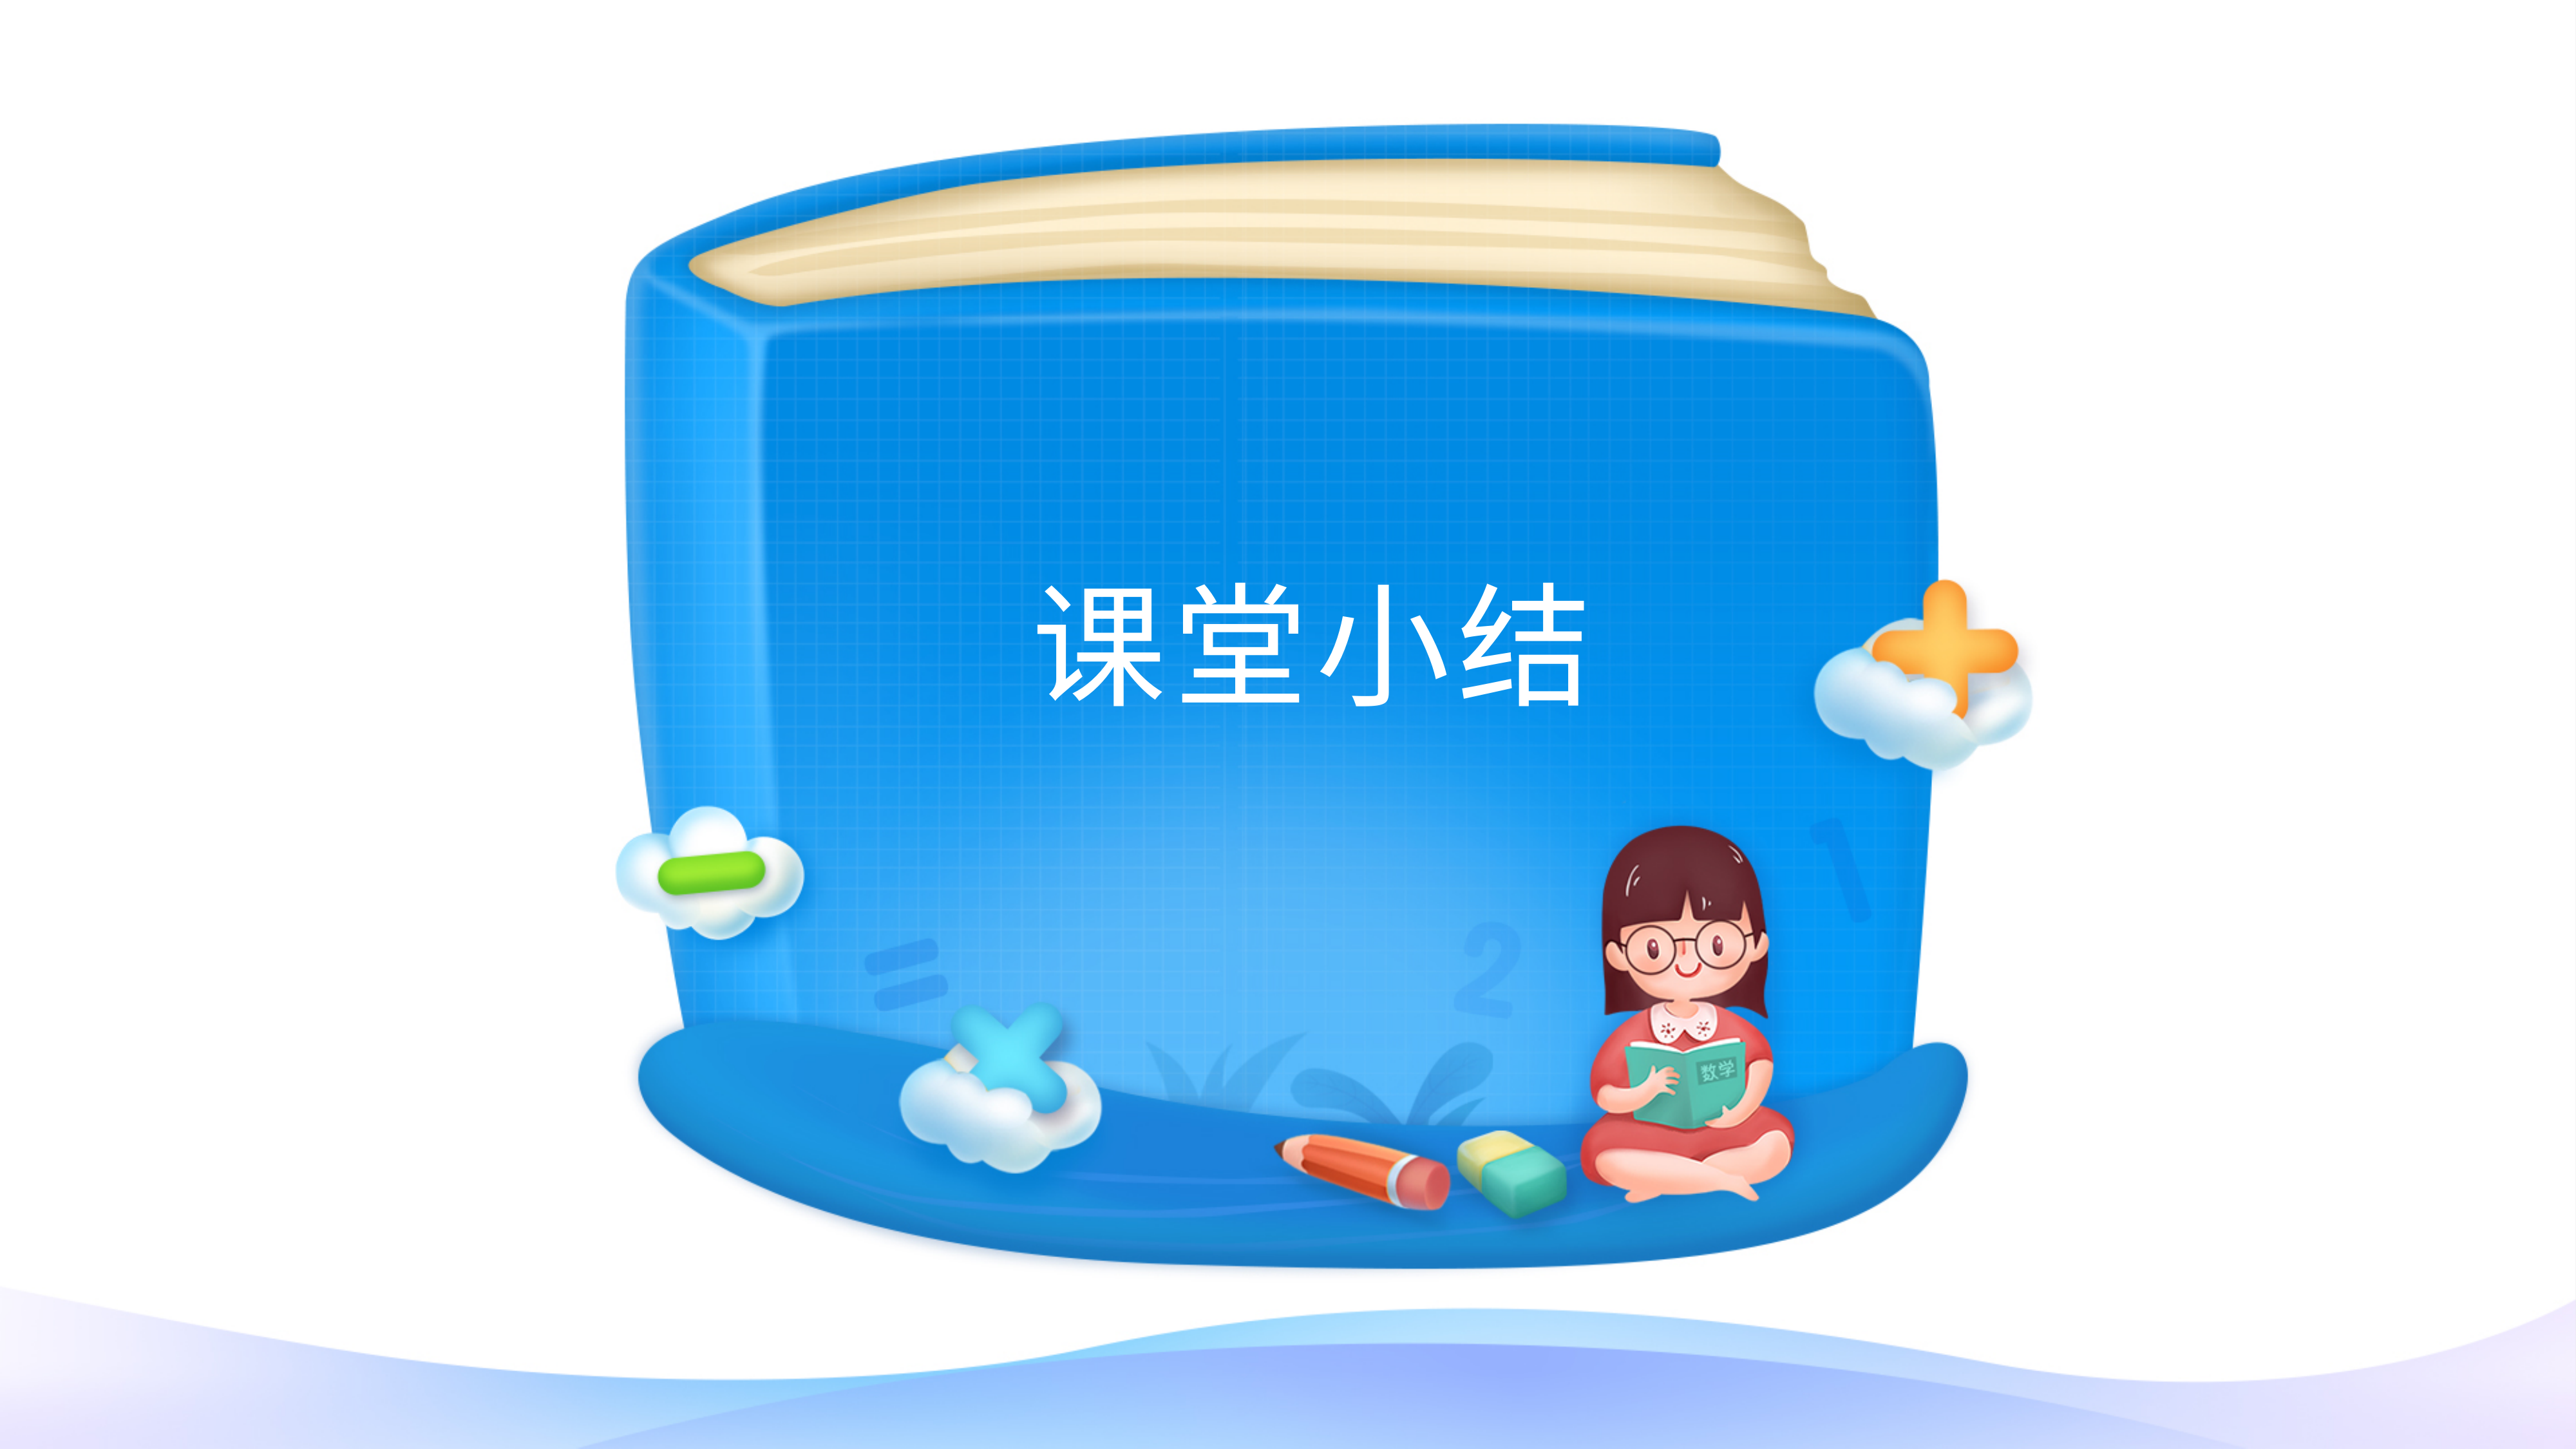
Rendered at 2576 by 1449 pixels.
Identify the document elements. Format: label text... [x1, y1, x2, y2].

title 课堂小结 [758, 425, 1866, 827]
picture [0, 0, 2576, 1449]
